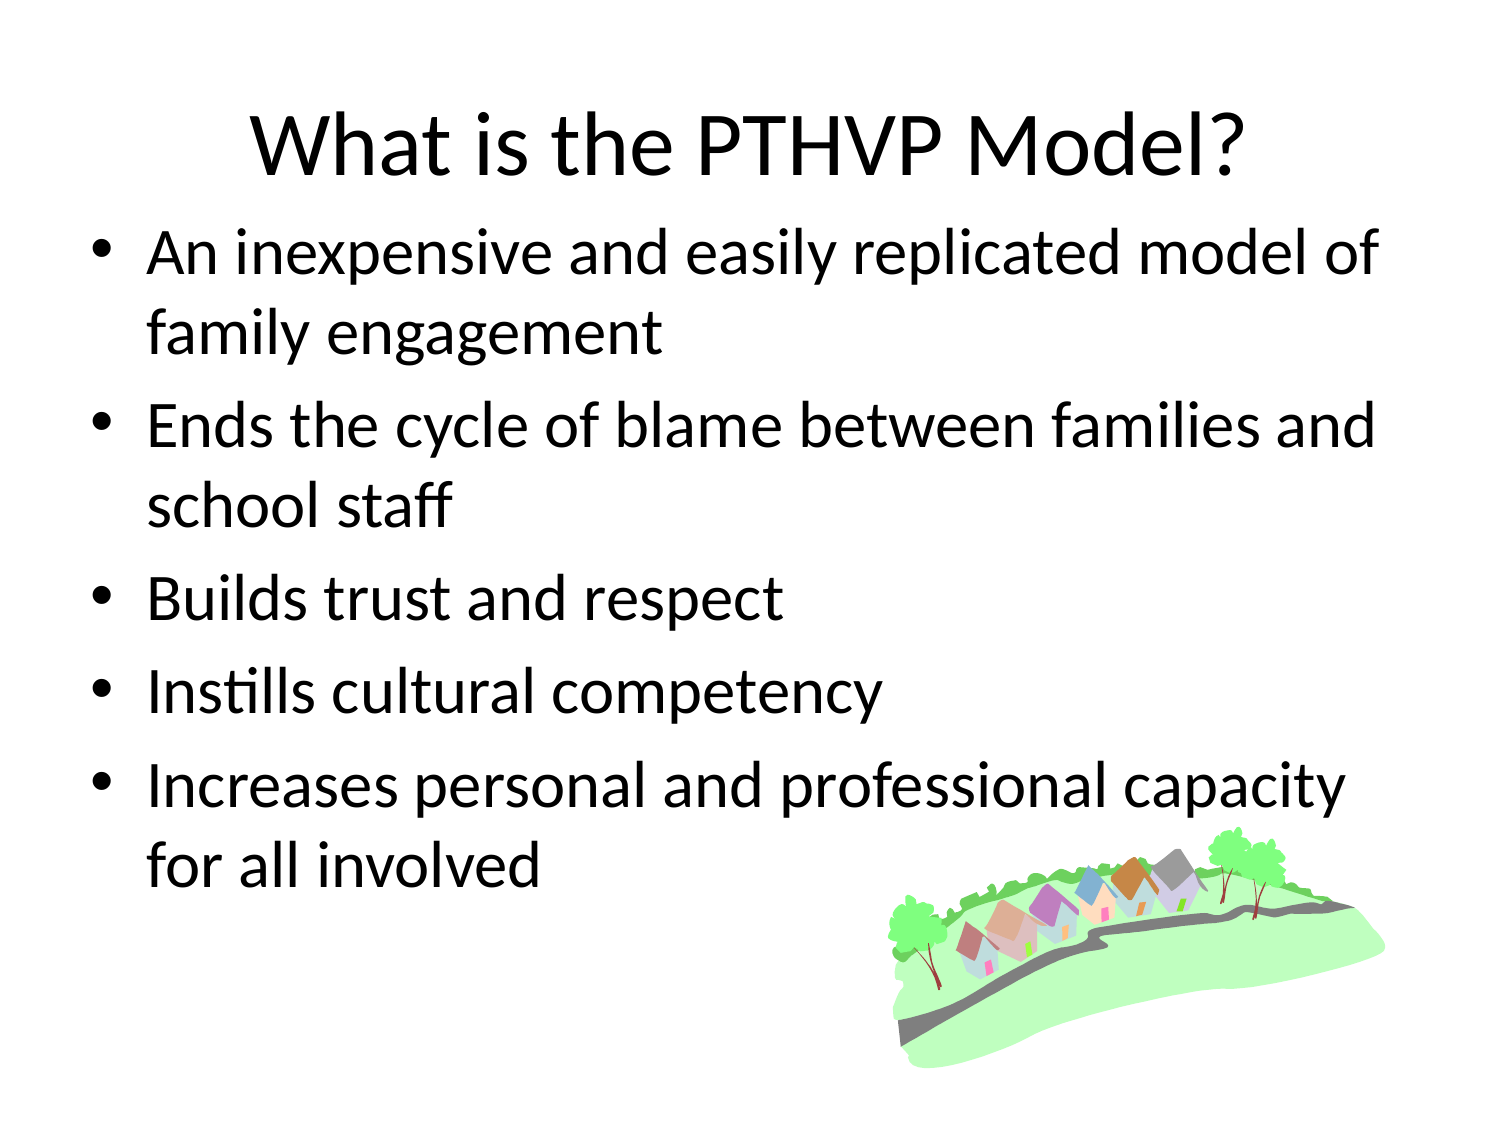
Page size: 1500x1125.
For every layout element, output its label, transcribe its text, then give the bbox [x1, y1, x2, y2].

picture [887, 824, 1391, 1086]
title What is the PTHVP Model? [75, 45, 1425, 200]
list An inexpensive and easily replicated model of family engagement Ends the cycle of blame between families and school staff Builds trust and respect Instills cultural competency Increases personal and professional capacity for all involved [75, 200, 1425, 1005]
